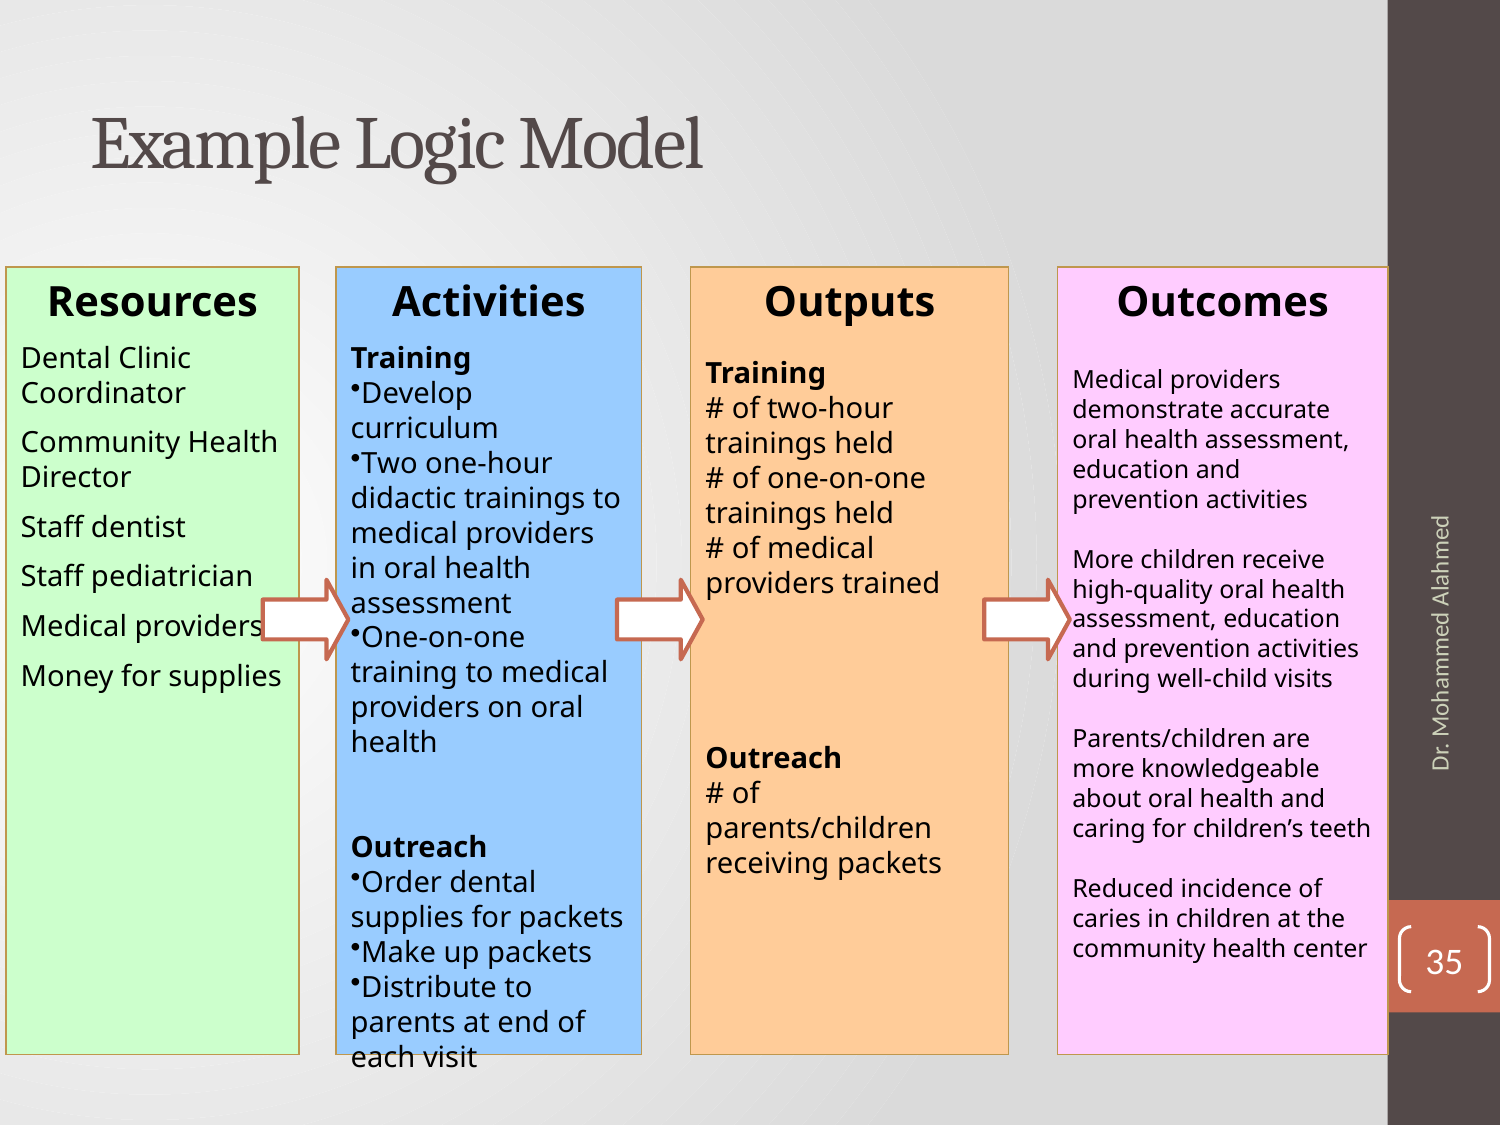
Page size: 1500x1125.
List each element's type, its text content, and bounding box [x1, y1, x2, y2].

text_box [5, 266, 1389, 1056]
slide_number 35 [1398, 925, 1492, 994]
title Example Logic Model [75, 45, 1325, 233]
footer Dr. Mohammed Alahmed [1408, 500, 1469, 889]
